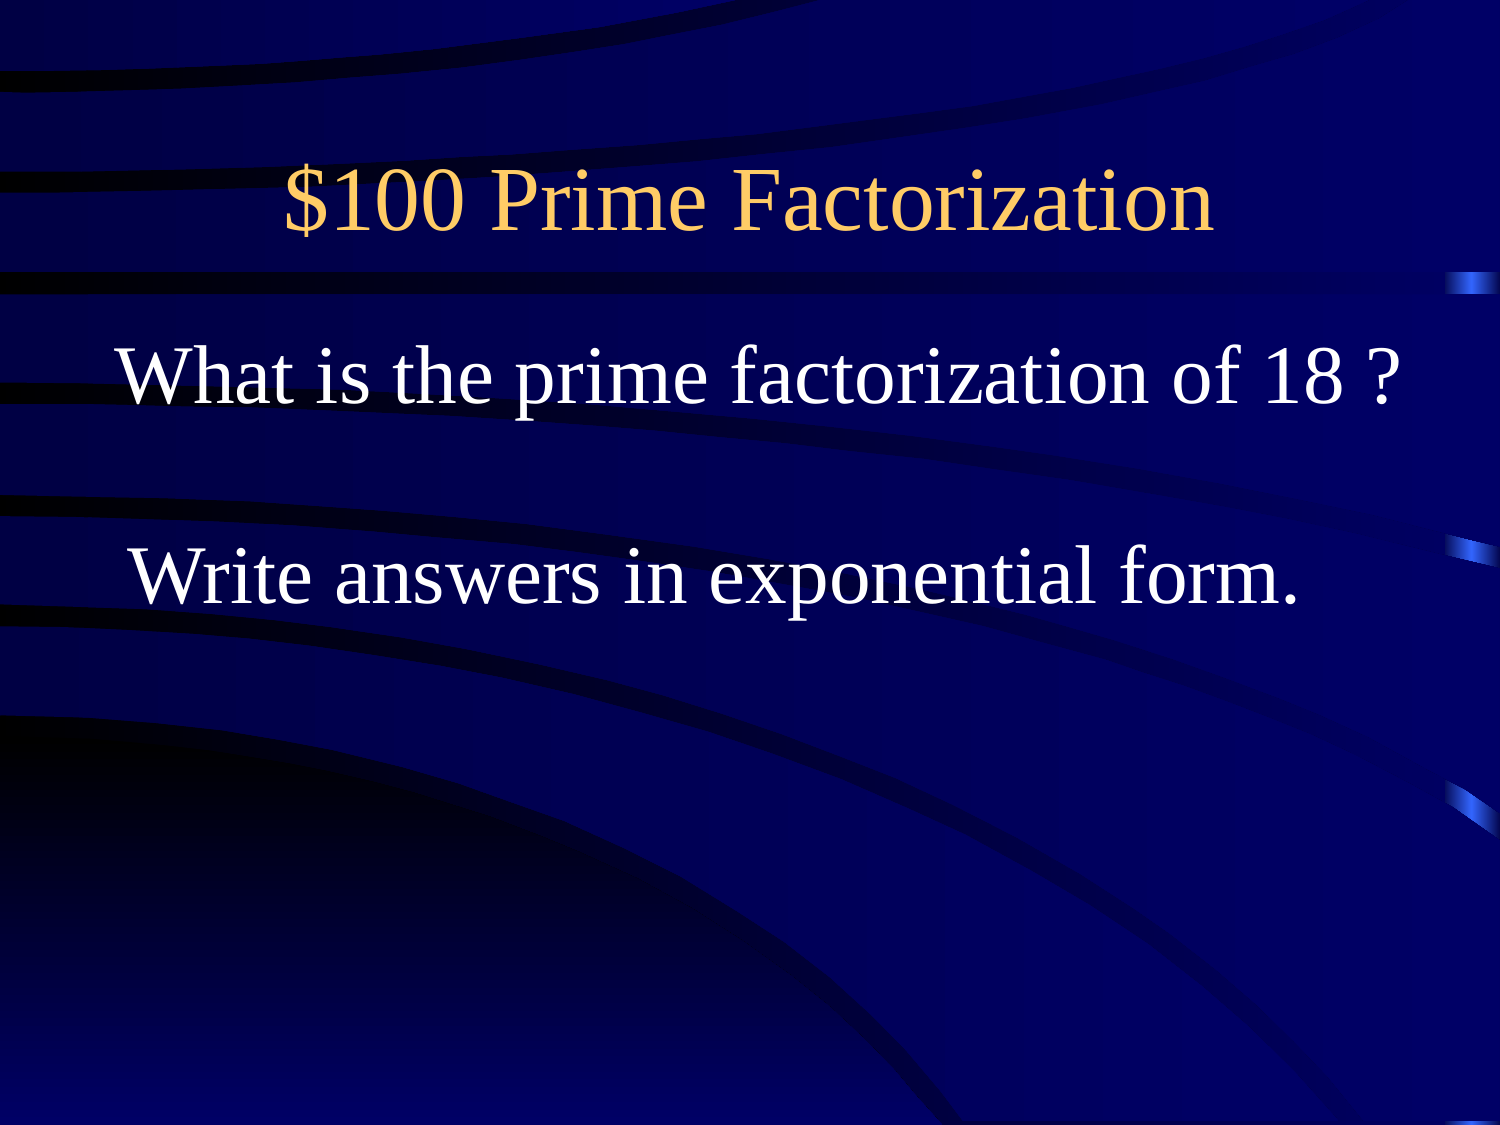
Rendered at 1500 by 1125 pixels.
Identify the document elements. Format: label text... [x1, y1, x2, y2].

text_box What is the prime factorization of 18 ? Write answers in exponential form. [100, 312, 1420, 628]
title $100 Prime Factorization [112, 99, 1388, 288]
